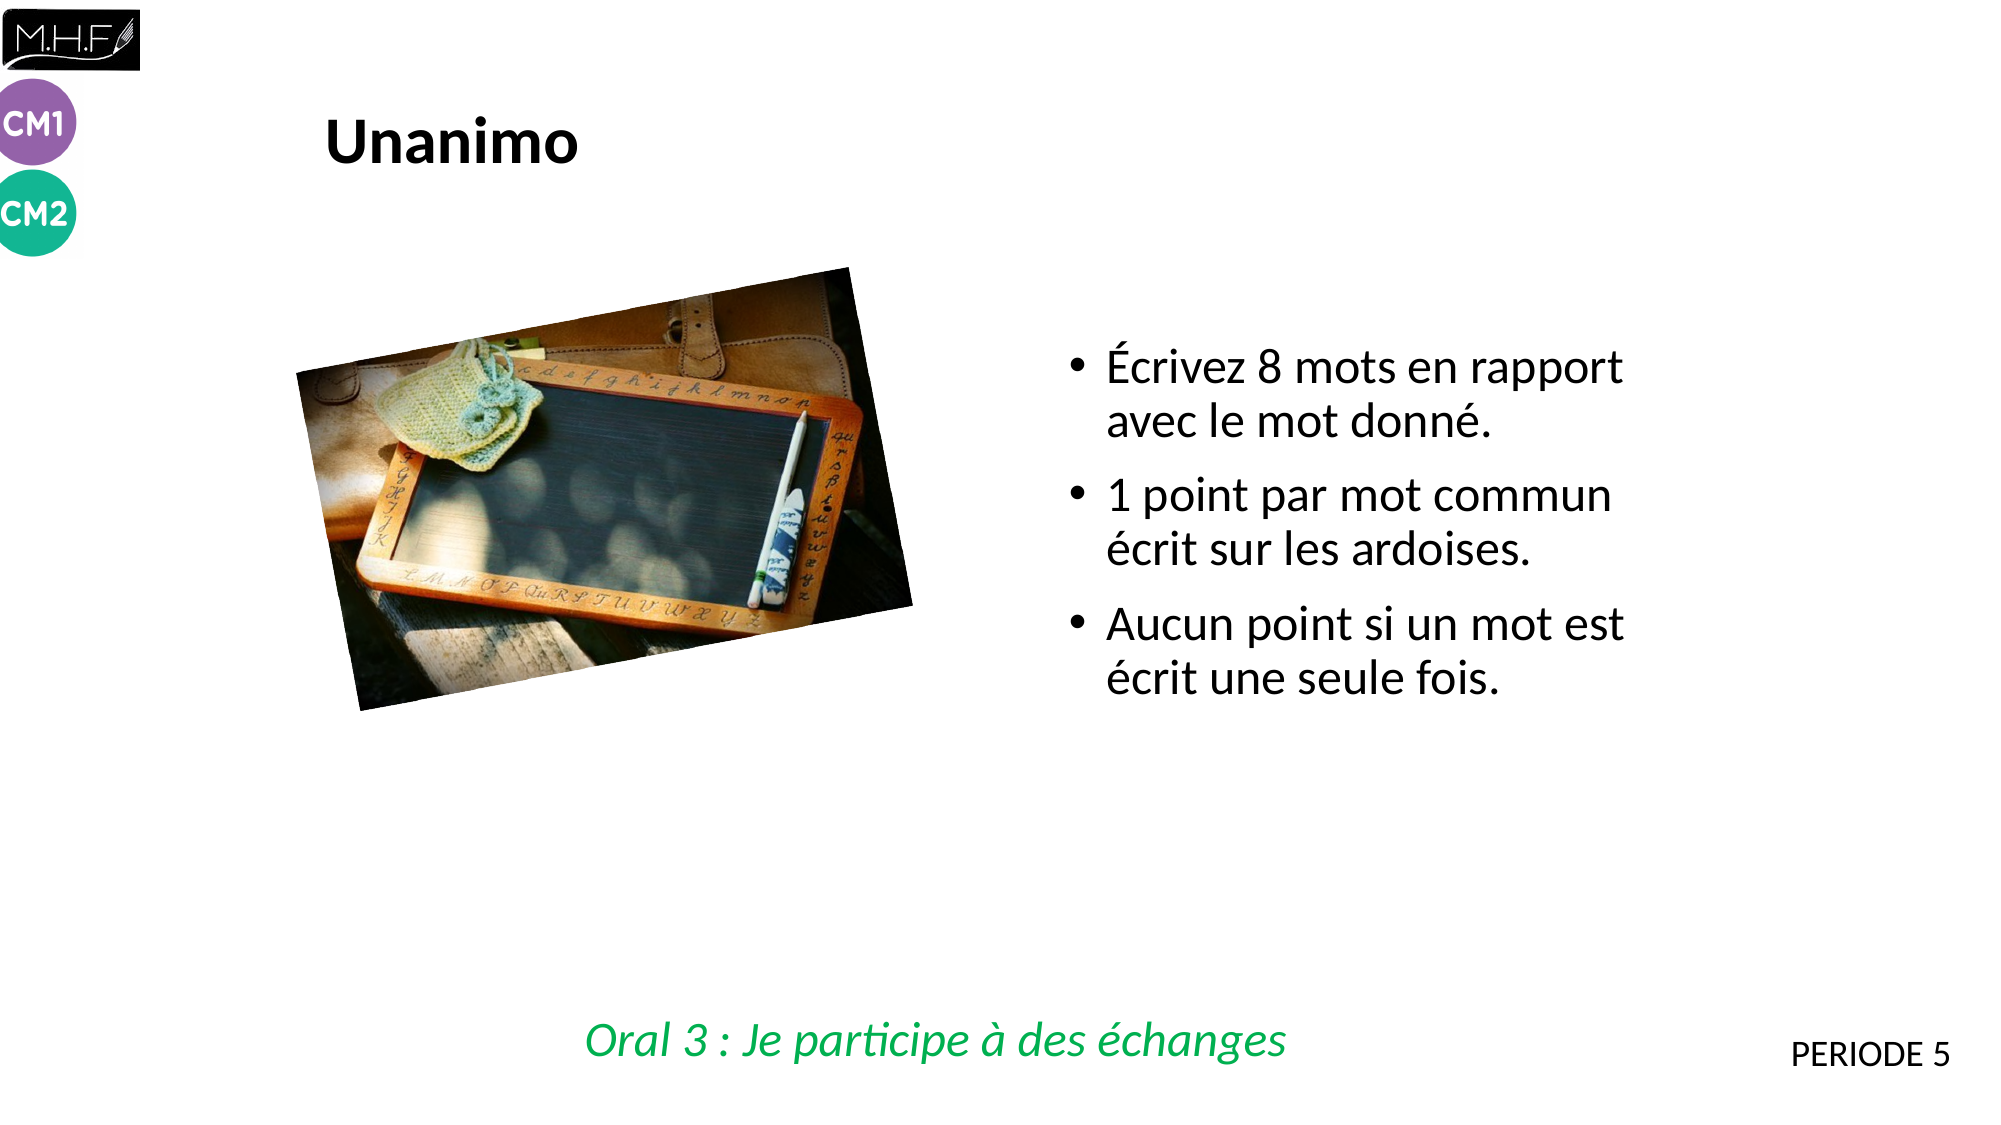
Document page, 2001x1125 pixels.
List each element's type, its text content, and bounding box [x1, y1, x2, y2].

picture [297, 268, 912, 711]
text_box Oral 3 : Je participe à des échanges [569, 968, 1412, 1112]
text_box PERIODE 5 [1412, 1021, 1967, 1082]
text_box Unanimo [309, 73, 617, 185]
text_box Écrivez 8 mots en rapport avec le mot donné. 1 point par mot commun écrit sur les ardoises. Aucun point si un mot est écrit une seule fois. [1054, 332, 1671, 933]
picture [0, 7, 140, 259]
